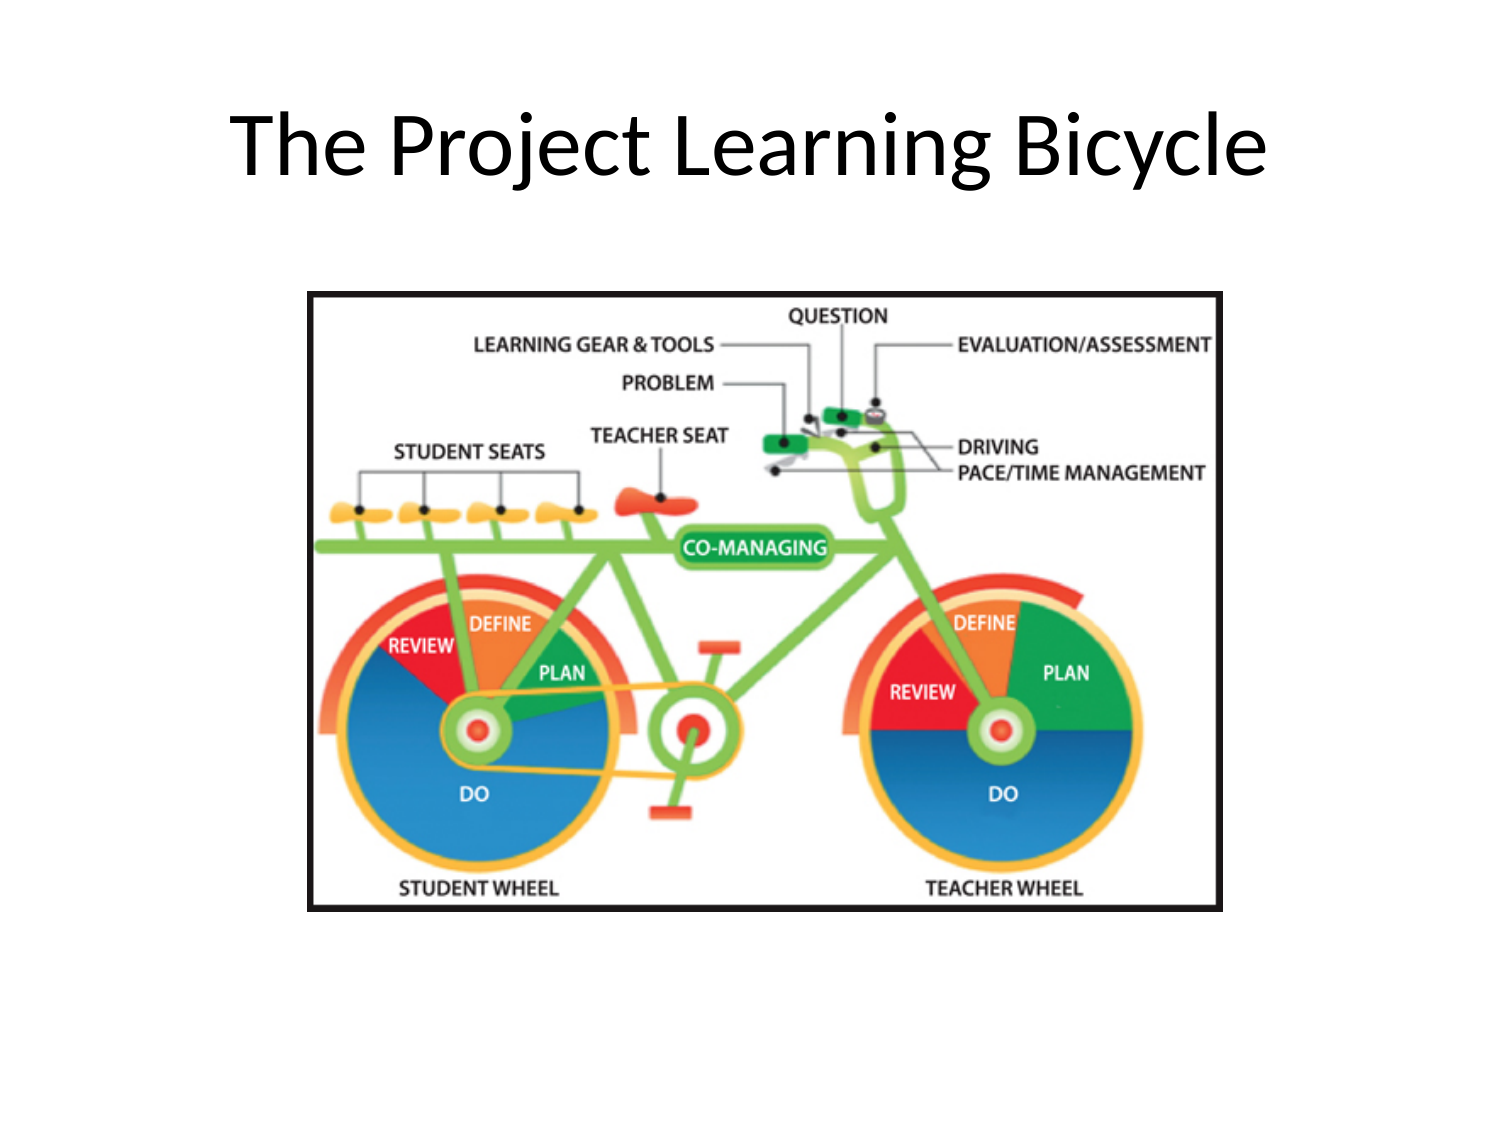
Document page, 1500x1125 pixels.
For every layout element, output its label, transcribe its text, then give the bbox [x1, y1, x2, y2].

picture [307, 291, 1223, 912]
title The Project Learning Bicycle [75, 45, 1425, 233]
